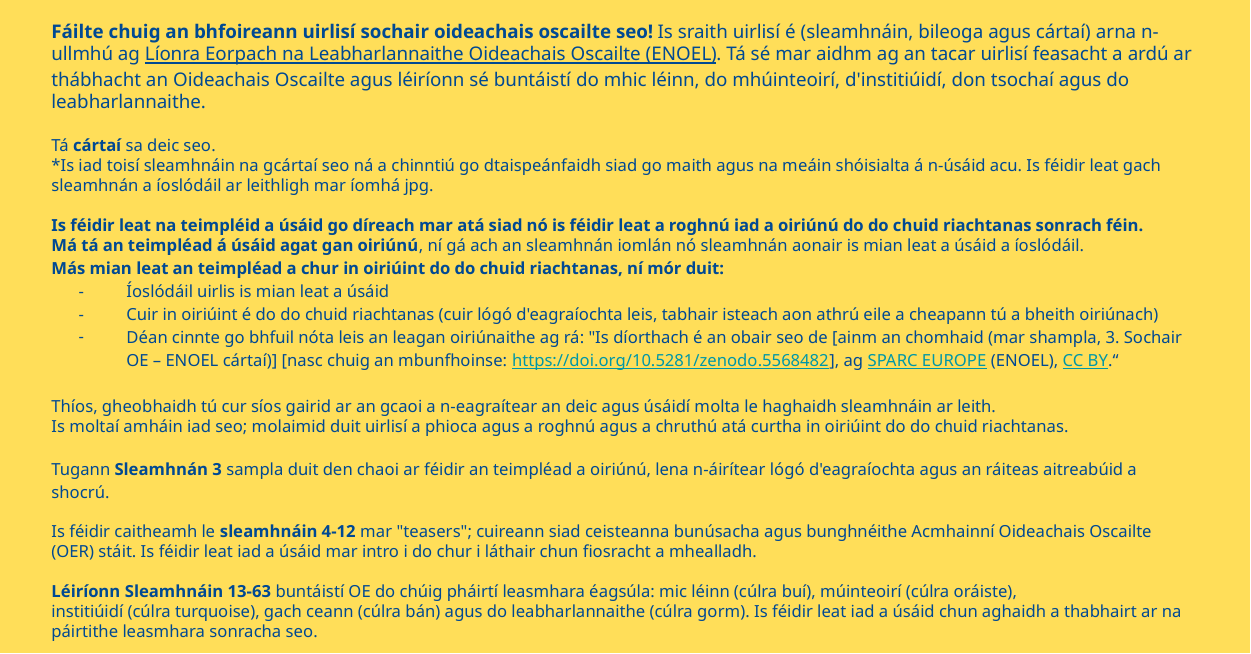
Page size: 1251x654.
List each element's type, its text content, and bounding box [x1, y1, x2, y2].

text_box Fáilte chuig an bhfoireann uirlisí sochair oideachais oscailte seo! Is sraith uirlisí é (sleamhnáin, bileoga agus cártaí) arna n-ullmhú ag Líonra Eorpach na Leabharlannaithe Oideachais Oscailte (ENOEL). Tá sé mar aidhm ag an tacar uirlisí feasacht a ardú ar thábhacht an Oideachais Oscailte agus léiríonn sé buntáistí do mhic léinn, do mhúinteoirí, d'institiúidí, don tsochaí agus do leabharlannaithe. Tá cártaí sa deic seo. *Is iad toisí sleamhnáin na gcártaí seo ná a chinntiú go dtaispeánfaidh siad go maith agus na meáin shóisialta á n-úsáid acu. Is féidir leat gach sleamhnán a íoslódáil ar leithligh mar íomhá jpg. Is féidir leat na teimpléid a úsáid go díreach mar atá siad nó is féidir leat a roghnú iad a oiriúnú do do chuid riachtanas sonrach féin. Má tá an teimpléad á úsáid agat gan oiriúnú, ní gá ach an sleamhnán iomlán nó sleamhnán aonair is mian leat a úsáid a íoslódáil. Más mian leat an teimpléad a chur in oiriúint do do chuid riachtanas, ní mór duit: Íoslódáil uirlis is mian leat a úsáid Cuir in oiriúint é do do chuid riachtanas (cuir lógó d'eagraíochta leis, tabhair isteach aon athrú eile a cheapann tú a bheith oiriúnach) Déan cinnte go bhfuil nóta leis an leagan oiriúnaithe ag rá: "Is díorthach é an obair seo de [ainm an chomhaid (mar shampla, 3. Sochair OE – ENOEL cártaí)] [nasc chuig an mbunfhoinse: https://doi.org/10.5281/zenodo.5568482], ag SPARC EUROPE (ENOEL), CC BY.“ Thíos, gheobhaidh tú cur síos gairid ar an gcaoi a n-eagraítear an deic agus úsáidí molta le haghaidh sleamhnáin ar leith. Is moltaí amháin iad seo; molaimid duit uirlisí a phioca agus a roghnú agus a chruthú atá curtha in oiriúint do do chuid riachtanas. Tugann Sleamhnán 3 sampla duit den chaoi ar féidir an teimpléad a oiriúnú, lena n-áirítear lógó d'eagraíochta agus an ráiteas aitreabúid a shocrú. Is féidir caitheamh le sleamhnáin 4-12 mar "teasers"; cuireann siad ceisteanna bunúsacha agus bunghnéithe Acmhainní Oideachais Oscailte (OER) stáit. Is féidir leat iad a úsáid mar intro i do chur i láthair chun fiosracht a mhealladh. Léiríonn Sleamhnáin 13-63 buntáistí OE do chúig pháirtí leasmhara éagsúla: mic léinn (cúlra buí), múinteoirí (cúlra oráiste), institiúidí (cúlra turquoise), gach ceann (cúlra bán) agus do leabharlannaithe (cúlra gorm). Is féidir leat iad a úsáid chun aghaidh a thabhairt ar na páirtithe leasmhara sonracha seo. [36, 4, 1214, 654]
